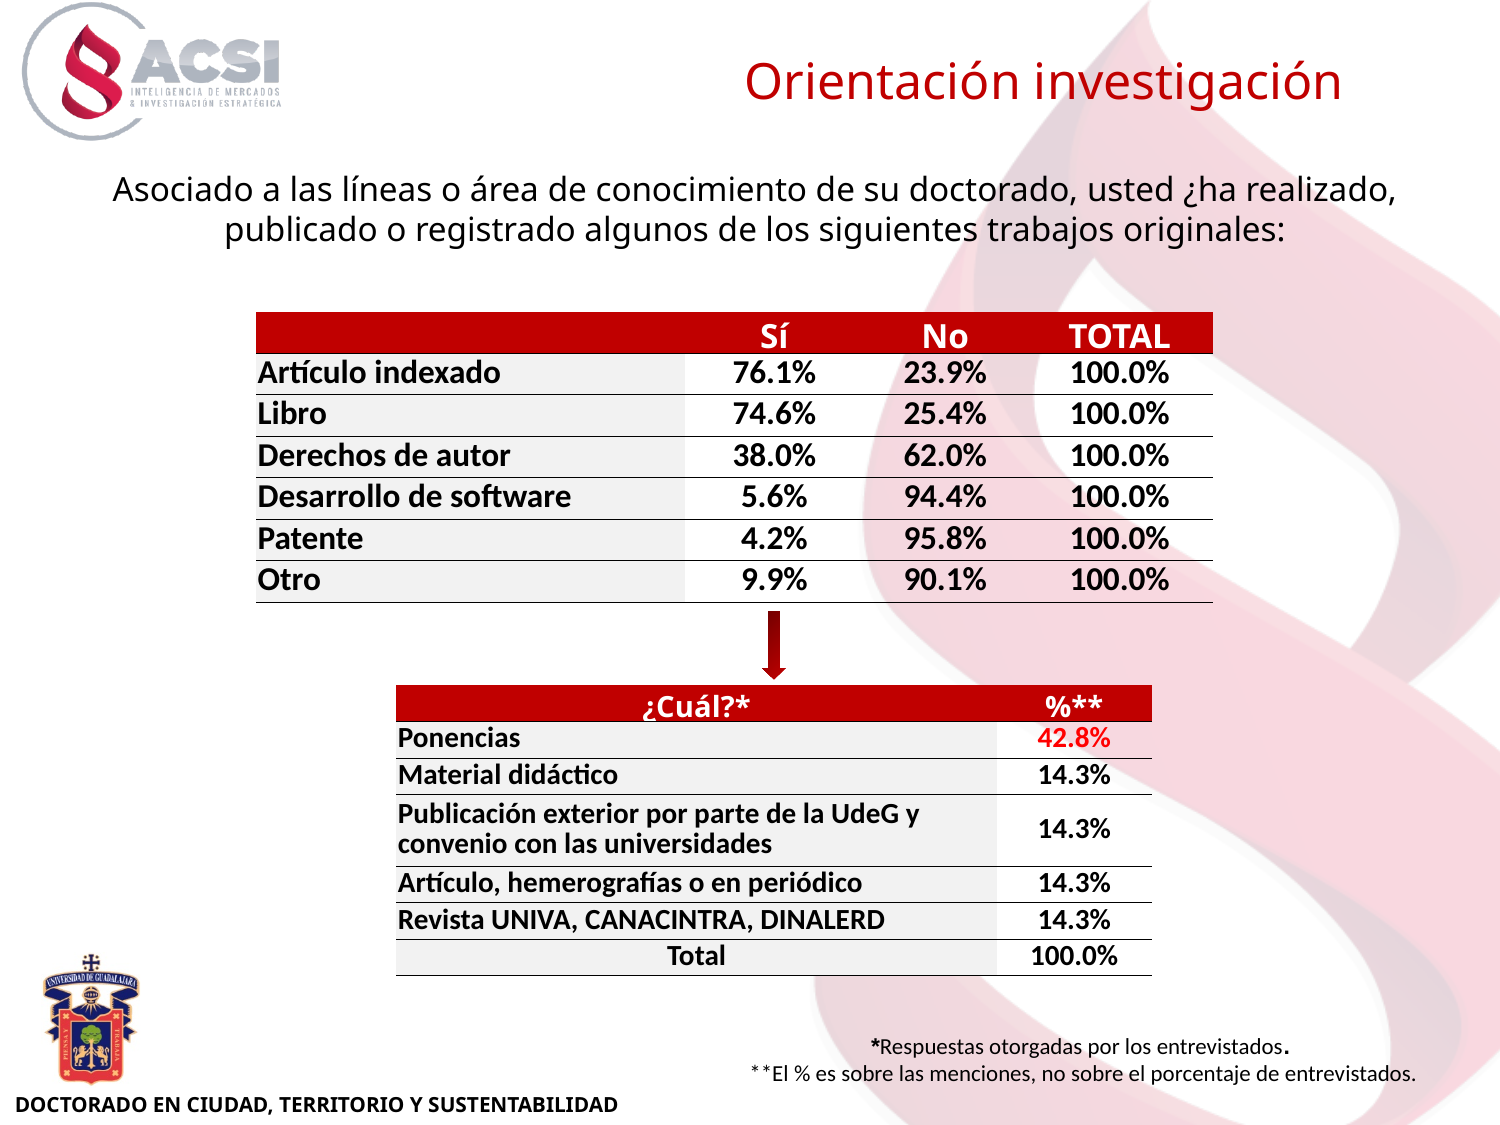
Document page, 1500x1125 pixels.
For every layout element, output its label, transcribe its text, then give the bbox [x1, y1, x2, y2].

table_cell 23.9% [864, 354, 1027, 394]
table_cell 100.0% [1027, 478, 1213, 519]
table_cell Total [396, 940, 997, 975]
table_cell 94.4% [864, 478, 1027, 519]
table_cell Derechos de autor [256, 437, 685, 477]
table_header ¿Cuál?* [396, 685, 997, 721]
table_cell 74.6% [685, 395, 864, 436]
table_header TOTAL [1027, 312, 1213, 353]
table_cell 25.4% [864, 395, 1027, 436]
table_cell 4.2% [685, 520, 864, 560]
table_cell 62.0% [864, 437, 1027, 477]
picture [10, 0, 292, 159]
text_box Asociado a las líneas o área de conocimiento de su doctorado, usted ¿ha realizado, publicado o registrado algunos de los siguientes trabajos originales: [53, 160, 1459, 256]
table_cell 5.6% [685, 478, 864, 519]
table_header [256, 312, 685, 353]
table_cell Libro [256, 395, 685, 436]
table_cell 100.0% [997, 940, 1152, 975]
table_cell Artículo indexado [256, 354, 685, 394]
picture [41, 952, 141, 1088]
table_cell Material didáctico [396, 759, 997, 794]
table_cell Revista UNIVA, CANACINTRA, DINALERD [396, 903, 997, 939]
text_box Orientación investigación [589, 42, 1500, 118]
table_cell 14.3% [997, 759, 1152, 794]
table_header %** [997, 685, 1152, 721]
table_cell 100.0% [1027, 561, 1213, 602]
table_cell Patente [256, 520, 685, 560]
table_cell Artículo, hemerografías o en periódico [396, 867, 997, 902]
table_cell 100.0% [1027, 520, 1213, 560]
table_header Sí [685, 312, 864, 353]
table_cell 100.0% [1027, 354, 1213, 394]
table_header No [864, 312, 1027, 353]
table_cell Desarrollo de software [256, 478, 685, 519]
table_cell 100.0% [1027, 395, 1213, 436]
table_cell 14.3% [997, 795, 1152, 866]
table_cell 90.1% [864, 561, 1027, 602]
table_cell 14.3% [997, 867, 1152, 902]
text_box [762, 611, 786, 680]
table_cell Publicación exterior por parte de la UdeG y convenio con las universidades [396, 795, 997, 866]
table_cell 76.1% [685, 354, 864, 394]
table_cell 100.0% [1027, 437, 1213, 477]
text_box *Respuestas otorgadas por los entrevistados. **El % es sobre las menciones, no sobre el porcentaje de entrevistados. [708, 1023, 1459, 1094]
table_cell 9.9% [685, 561, 864, 602]
table_cell 95.8% [864, 520, 1027, 560]
table_cell Otro [256, 561, 685, 602]
table_cell Ponencias [396, 722, 997, 758]
table_cell 42.8% [997, 722, 1152, 758]
table_cell 14.3% [997, 903, 1152, 939]
table_cell 38.0% [685, 437, 864, 477]
